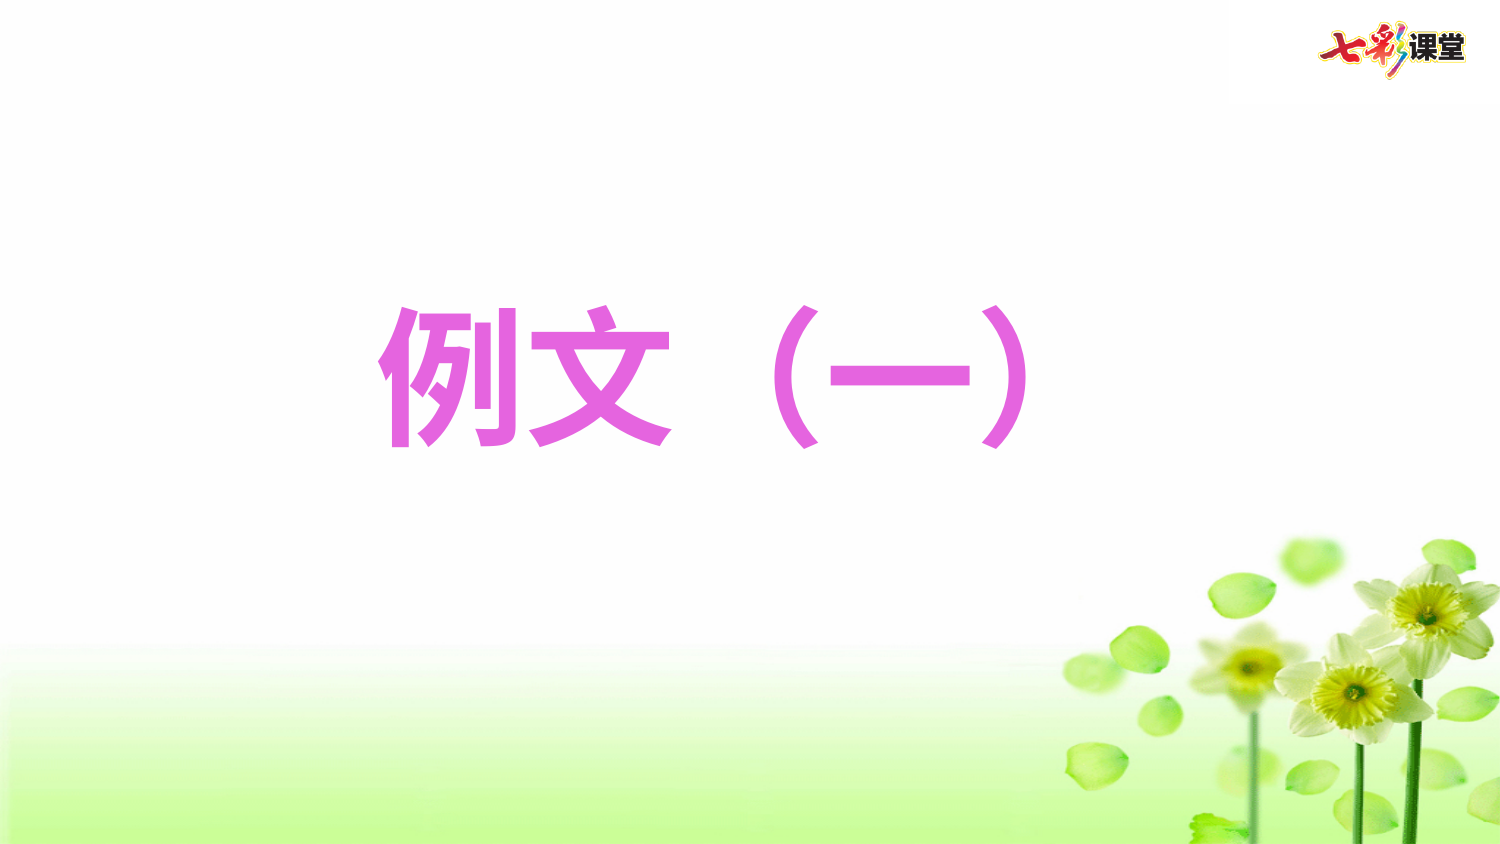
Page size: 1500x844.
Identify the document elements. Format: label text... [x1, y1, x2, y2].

text_box 例文（一） [279, 276, 1221, 472]
picture [0, 0, 1500, 844]
